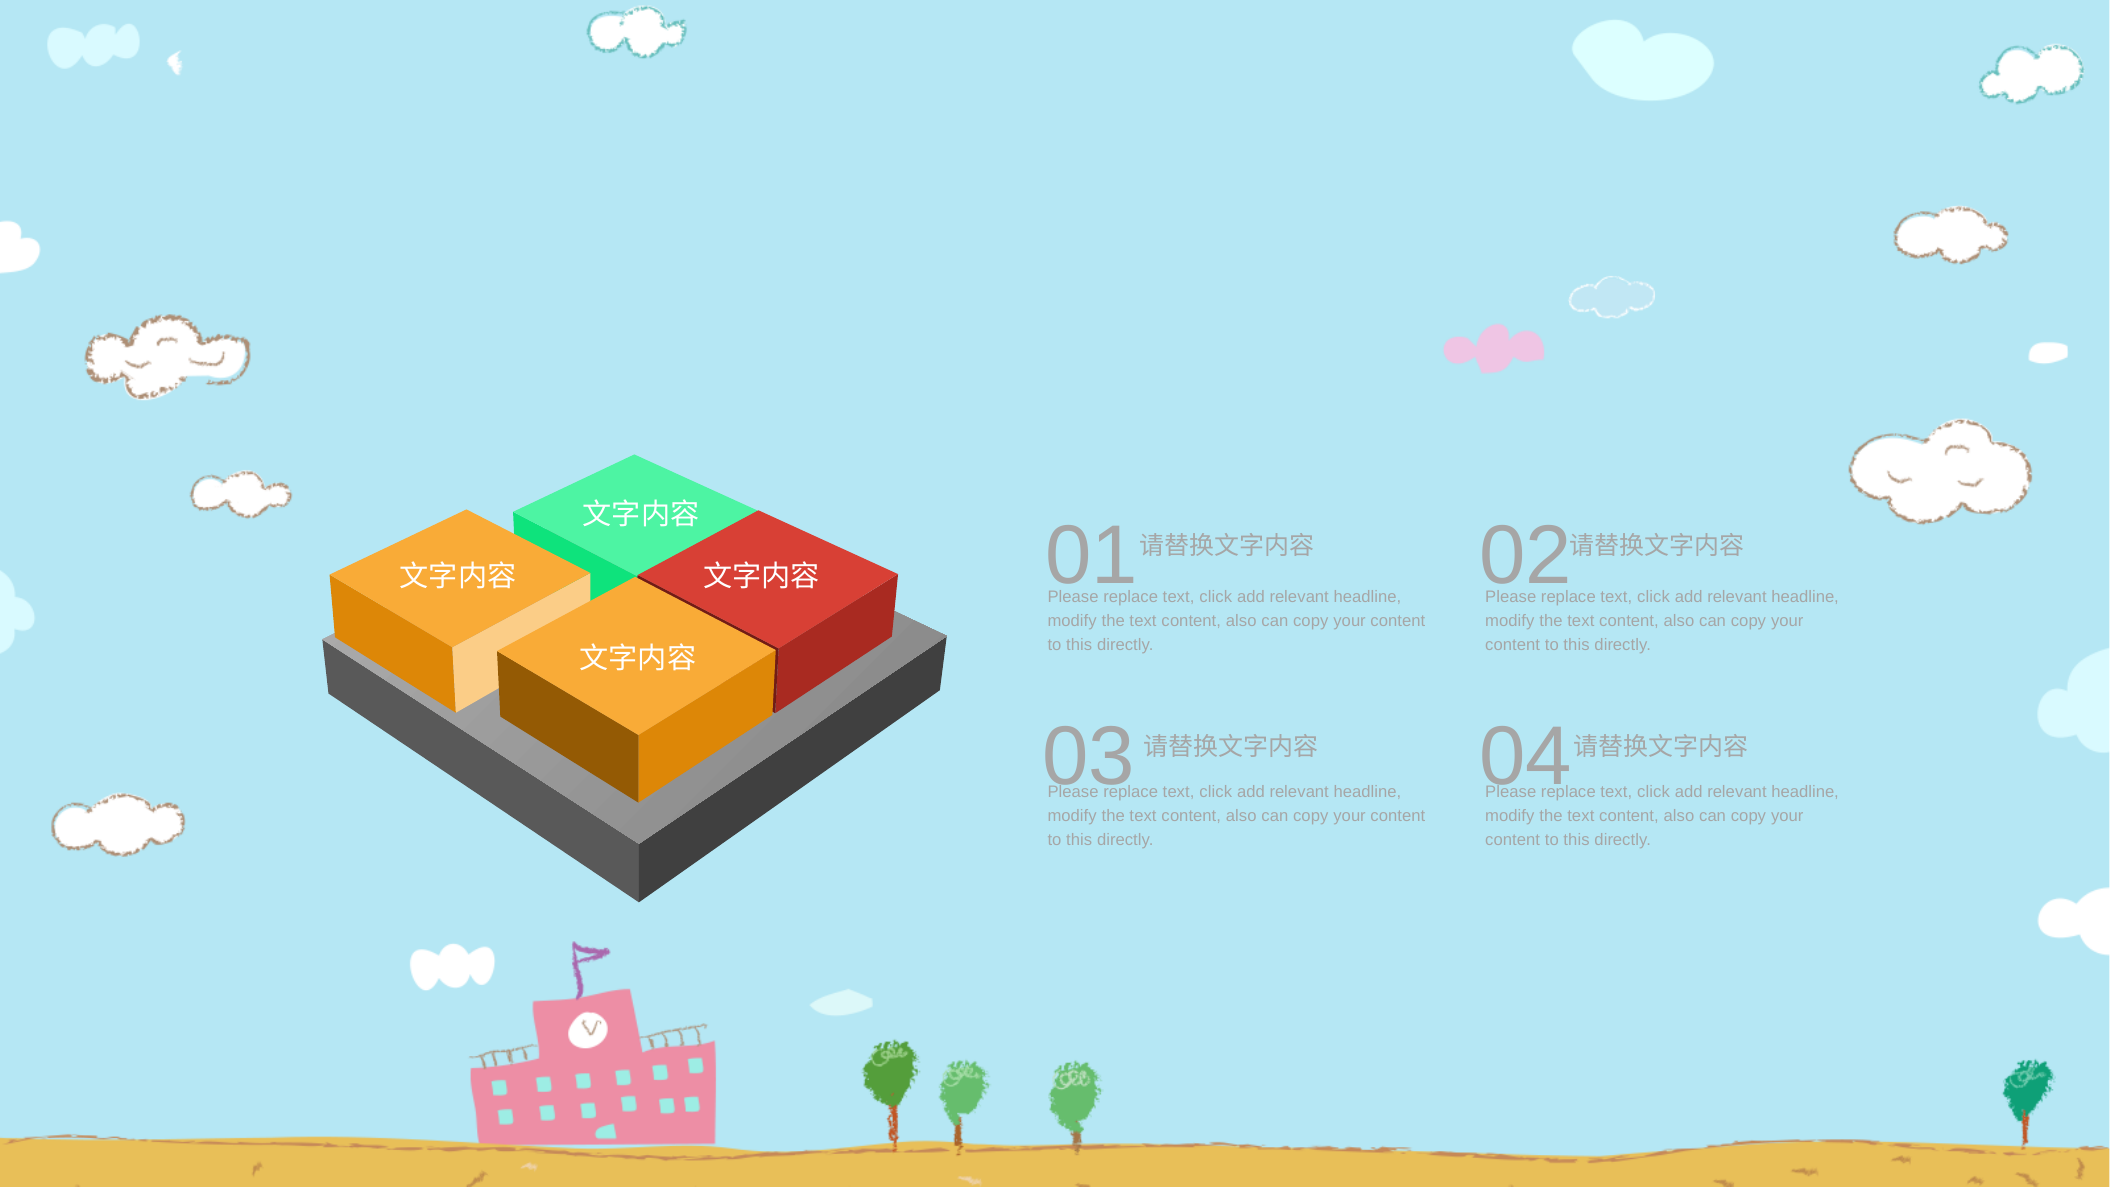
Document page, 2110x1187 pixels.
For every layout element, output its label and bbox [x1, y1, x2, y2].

text_box [1478, 681, 1860, 848]
text_box [513, 454, 758, 576]
text_box [1041, 681, 1430, 848]
text_box [1478, 480, 1860, 652]
text_box [497, 576, 776, 803]
text_box [322, 486, 947, 903]
text_box [329, 509, 591, 713]
text_box [1045, 480, 1430, 652]
text_box [637, 510, 898, 714]
picture [0, 0, 2110, 1187]
